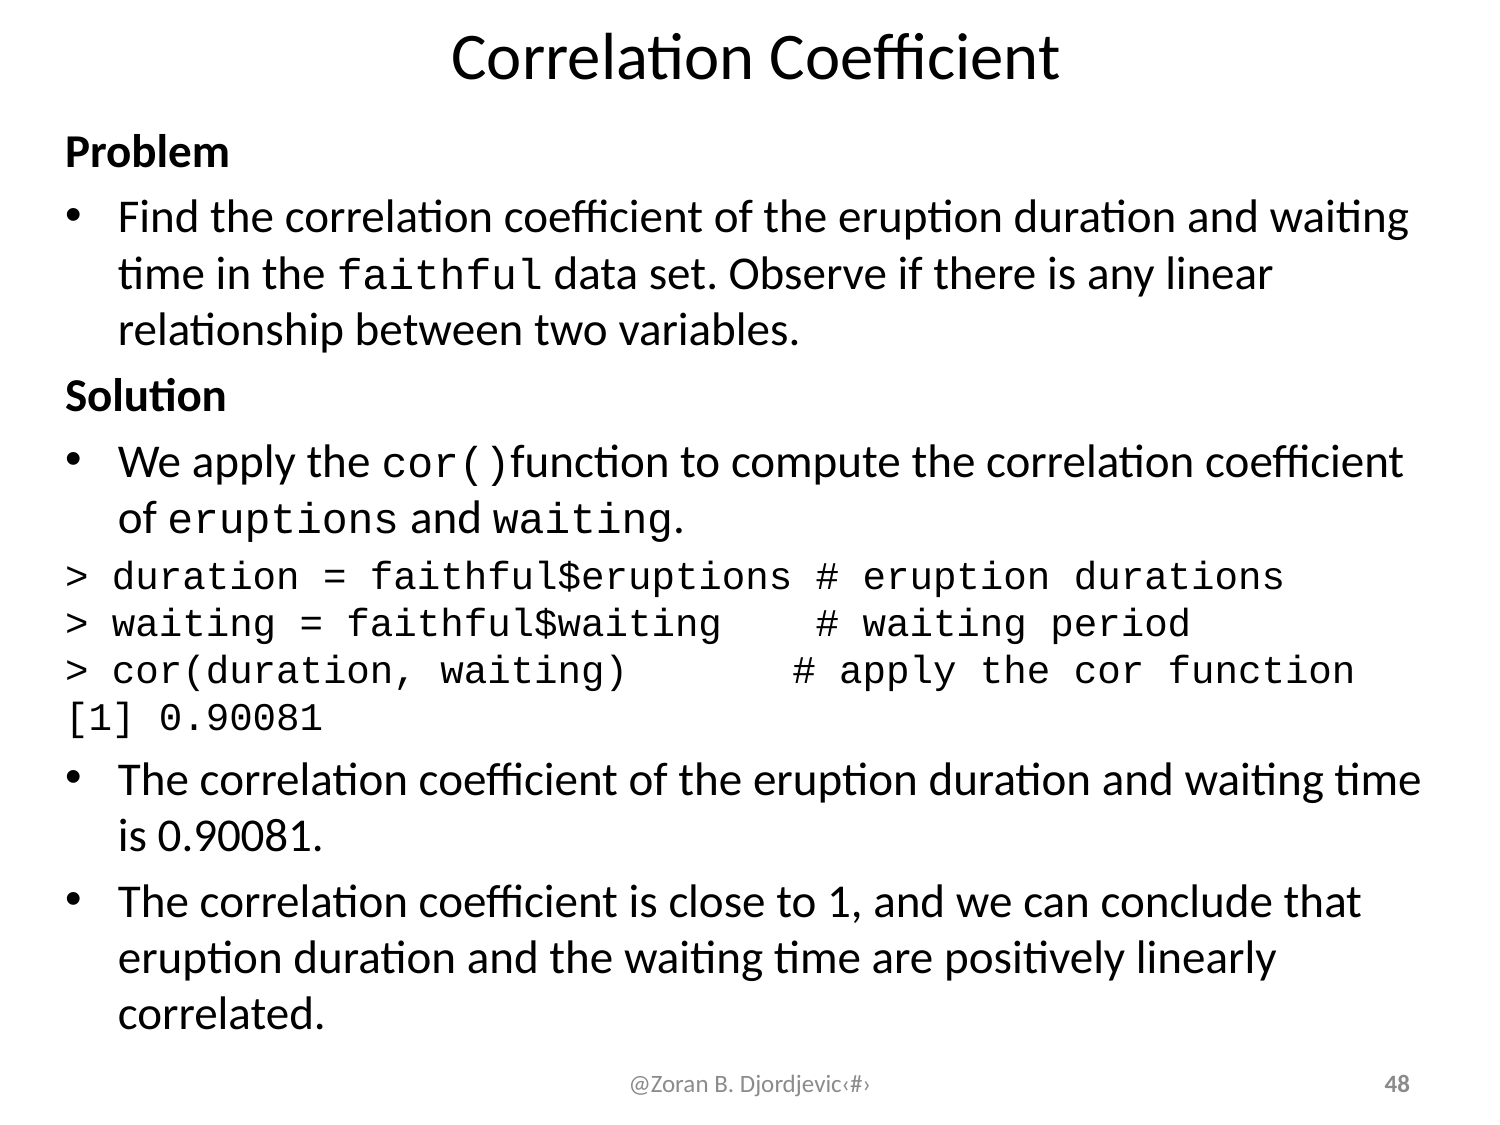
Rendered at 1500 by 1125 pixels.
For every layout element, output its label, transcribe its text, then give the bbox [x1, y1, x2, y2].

list Problem Find the correlation coefficient of the eruption duration and waiting time in the faithful data set. Observe if there is any linear relationship between two variables. Solution We apply the cor()function to compute the correlation coefficient of eruptions and waiting. > duration = faithful$eruptions # eruption durations > waiting = faithful$waiting # waiting period > cor(duration, waiting) # apply the cor function [1] 0.90081 The correlation coefficient of the eruption duration and waiting time is 0.90081. The correlation coefficient is close to 1, and we can conclude that eruption duration and the waiting time are positively linearly correlated. [50, 112, 1463, 1050]
slide_number 48 [1074, 1062, 1425, 1103]
footer @Zoran B. Djordjevic‹#› [512, 1062, 988, 1103]
title Correlation Coefficient [50, 2, 1463, 103]
